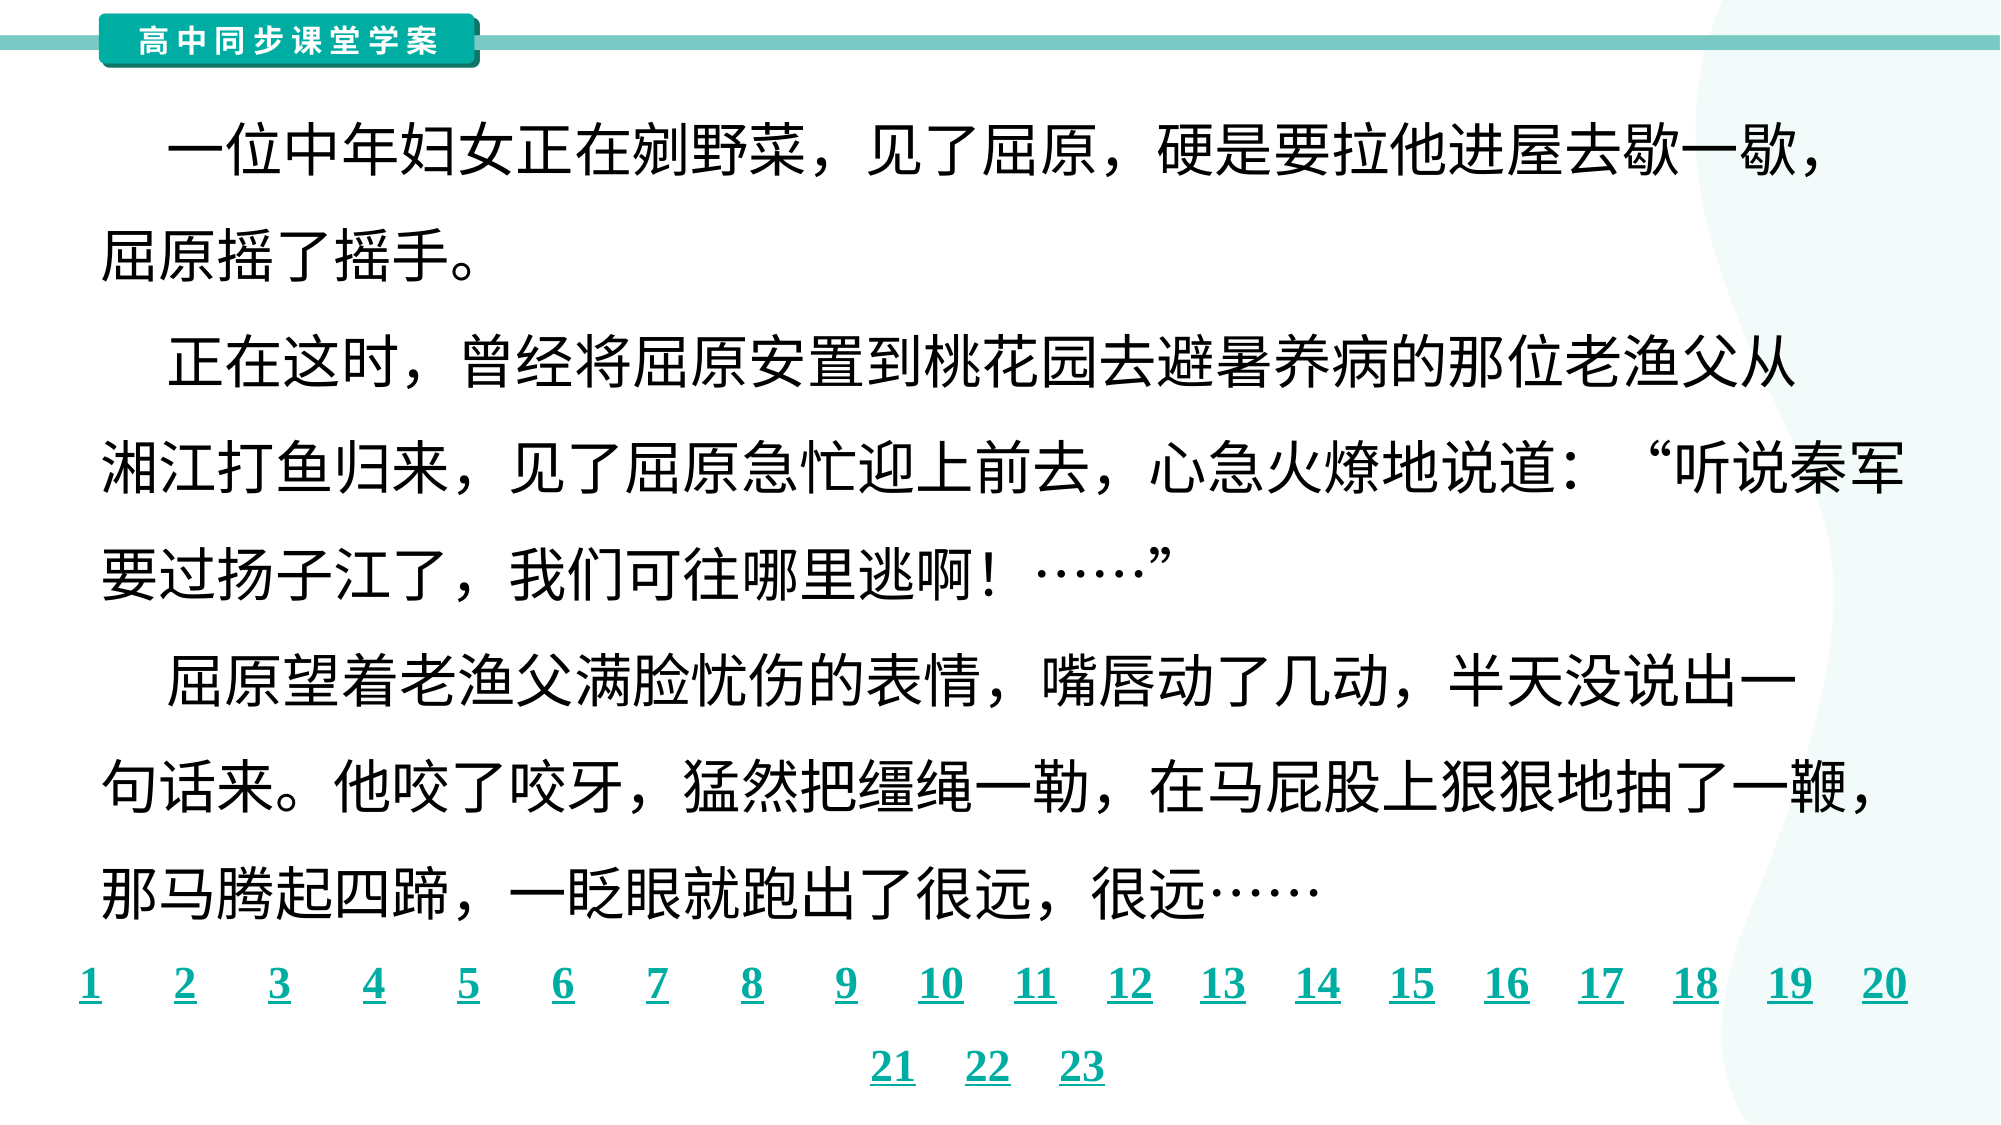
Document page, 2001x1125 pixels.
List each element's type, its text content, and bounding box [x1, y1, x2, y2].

picture [0, 0, 2000, 1125]
text_box 一位中年妇女正在剜野菜，见了屈原，硬是要拉他进屋去歇一歇， 屈原摇了摇手。 正在这时，曾经将屈原安置到桃花园去避暑养病的那位老渔父从 湘江打鱼归来，见了屈原急忙迎上前去，心急火燎地说道：“听说秦军 要过扬子江了，我们可往哪里逃啊！……” 屈原望着老渔父满脸忧伤的表情，嘴唇动了几动，半天没说出一 句话来。他咬了咬牙，猛然把缰绳一勒，在马屁股上狠狠地抽了一鞭， 那马腾起四蹄，一眨眼就跑出了很远，很远…… [100, 76, 1899, 927]
